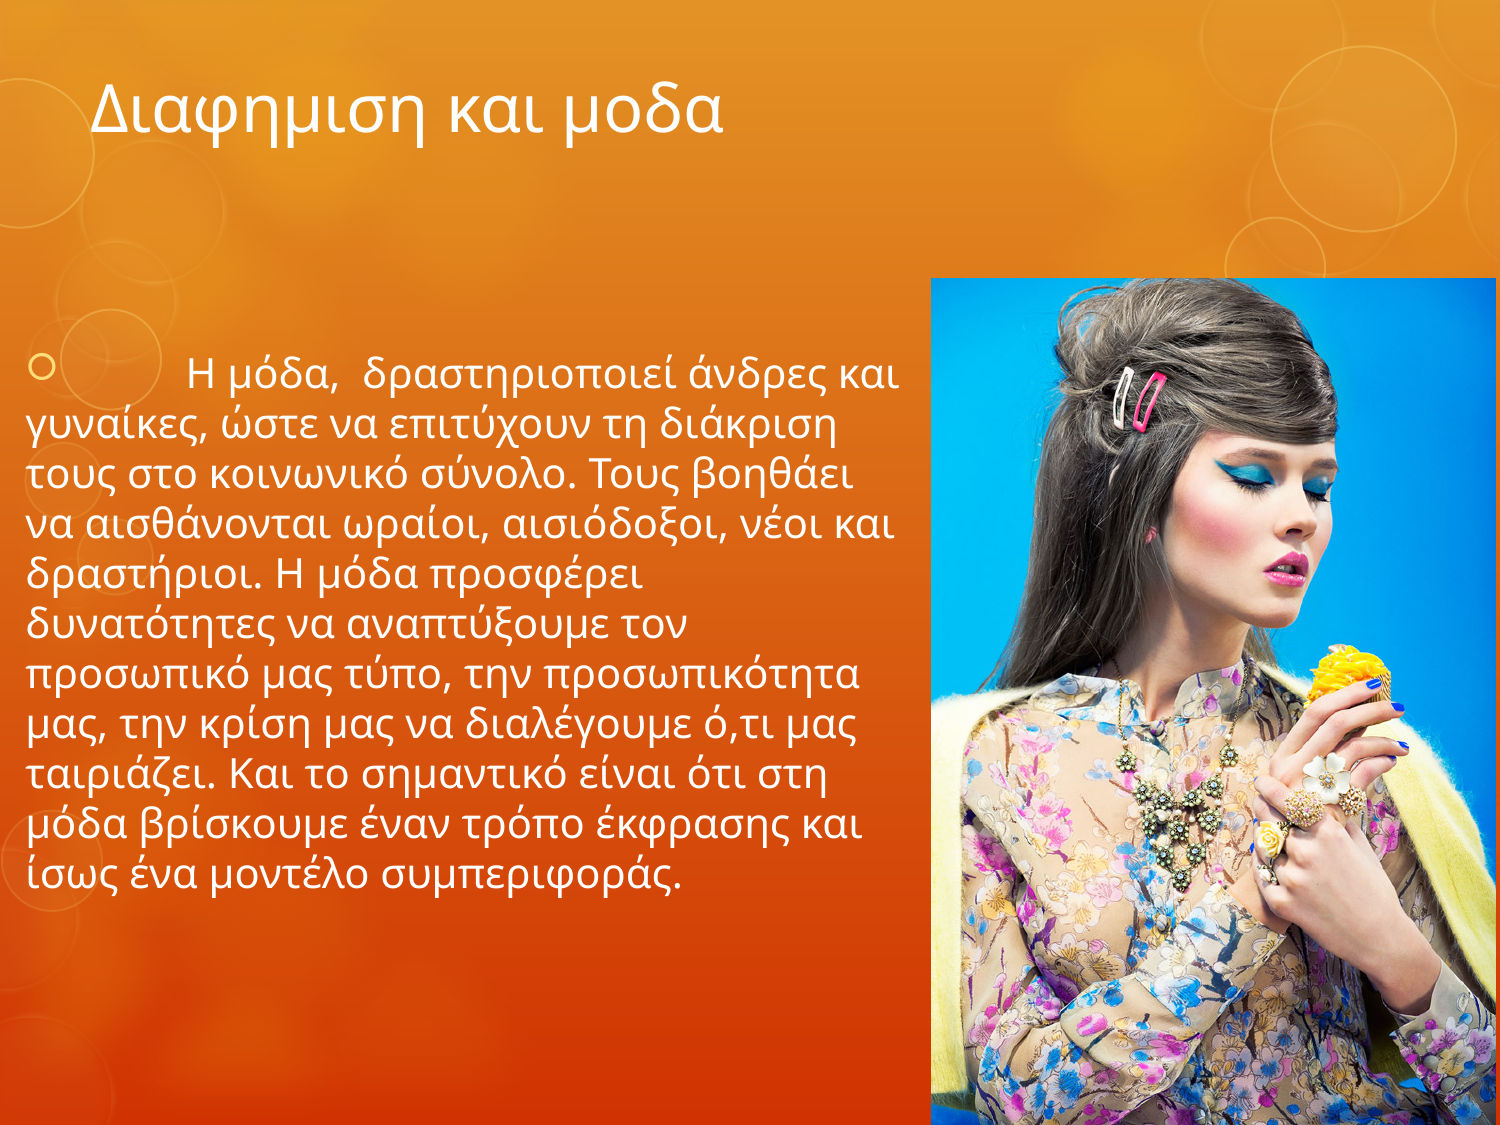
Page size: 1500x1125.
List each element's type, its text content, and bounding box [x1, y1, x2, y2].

list Η μόδα, δραστηριοποιεί άνδρες και γυναίκες, ώστε να επιτύχουν τη διάκριση τους στο κοινωνικό σύνολο. Τους βοηθάει να αισθάνονται ωραίοι, αισιόδοξοι, νέοι και δραστήριοι. Η μόδα προσφέρει δυνατότητες να αναπτύξουμε τον προσωπικό μας τύπο, την προσωπικότητα μας, την κρίση μας να διαλέγουμε ό,τι μας ταιριάζει. Και το σημαντικό είναι ότι στη μόδα βρίσκουμε έναν τρόπο έκφρασης και ίσως ένα μοντέλο συμπεριφοράς. [0, 208, 916, 1106]
picture [930, 278, 1496, 1125]
title Διαφημιση και μοδα [75, 19, 1425, 274]
